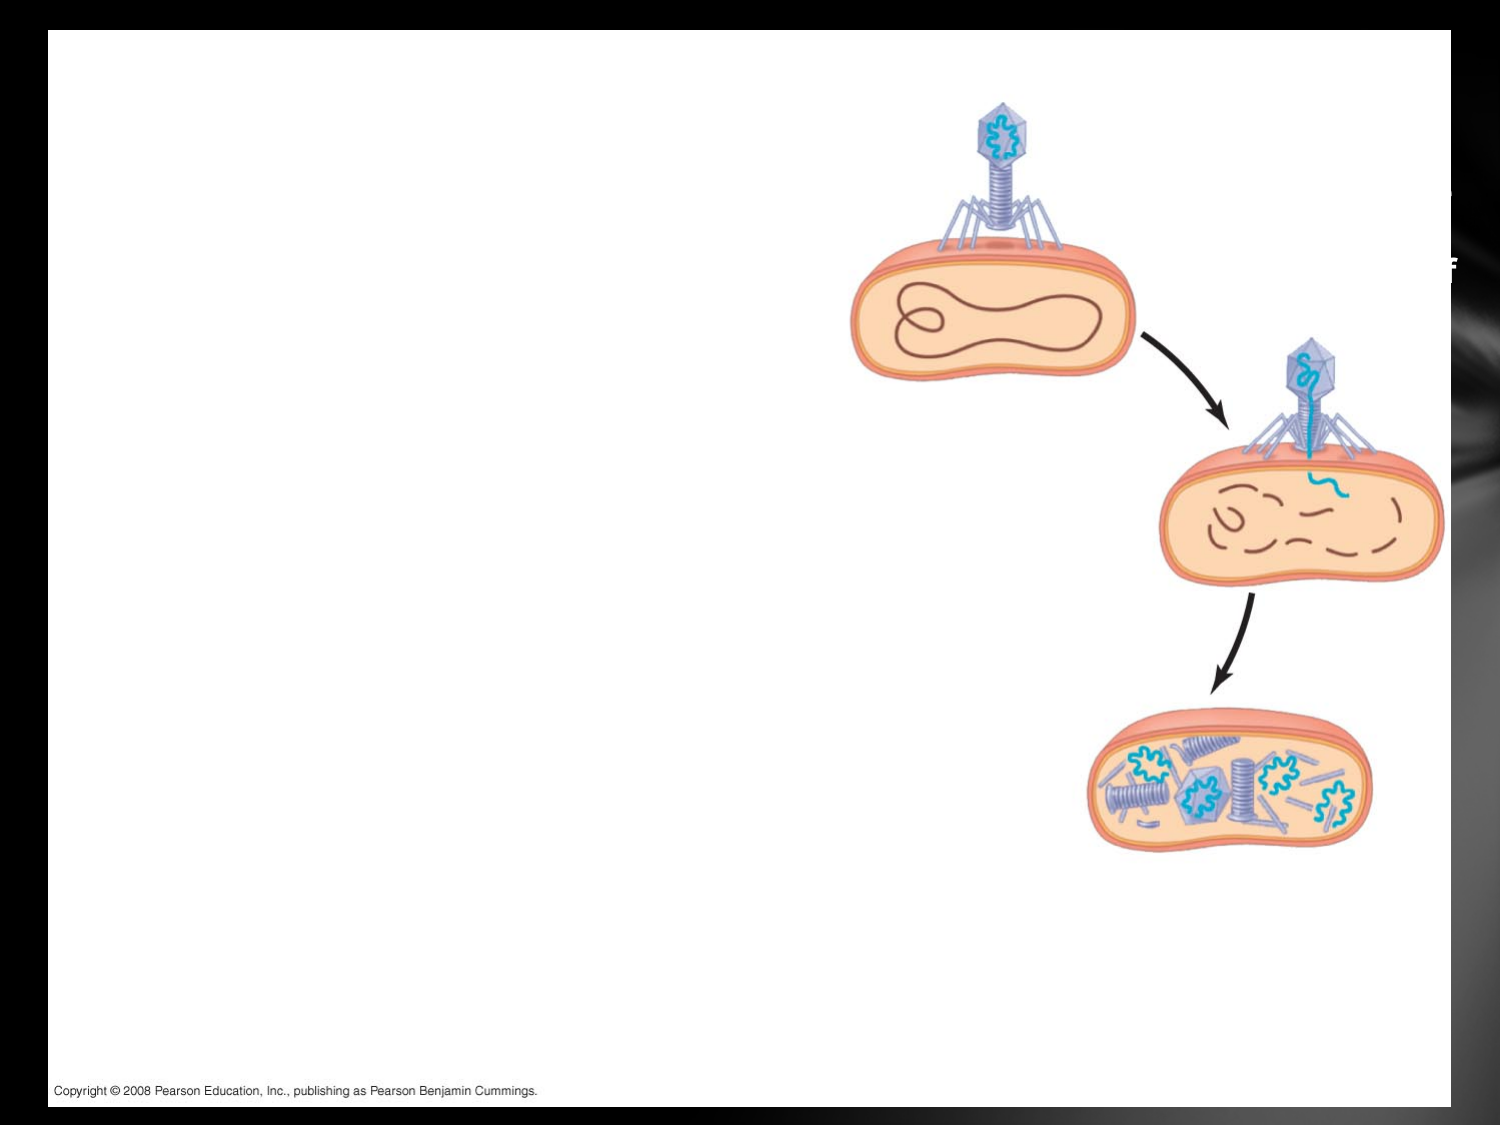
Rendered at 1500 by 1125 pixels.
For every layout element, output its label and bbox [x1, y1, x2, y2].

picture [48, 30, 1452, 1107]
